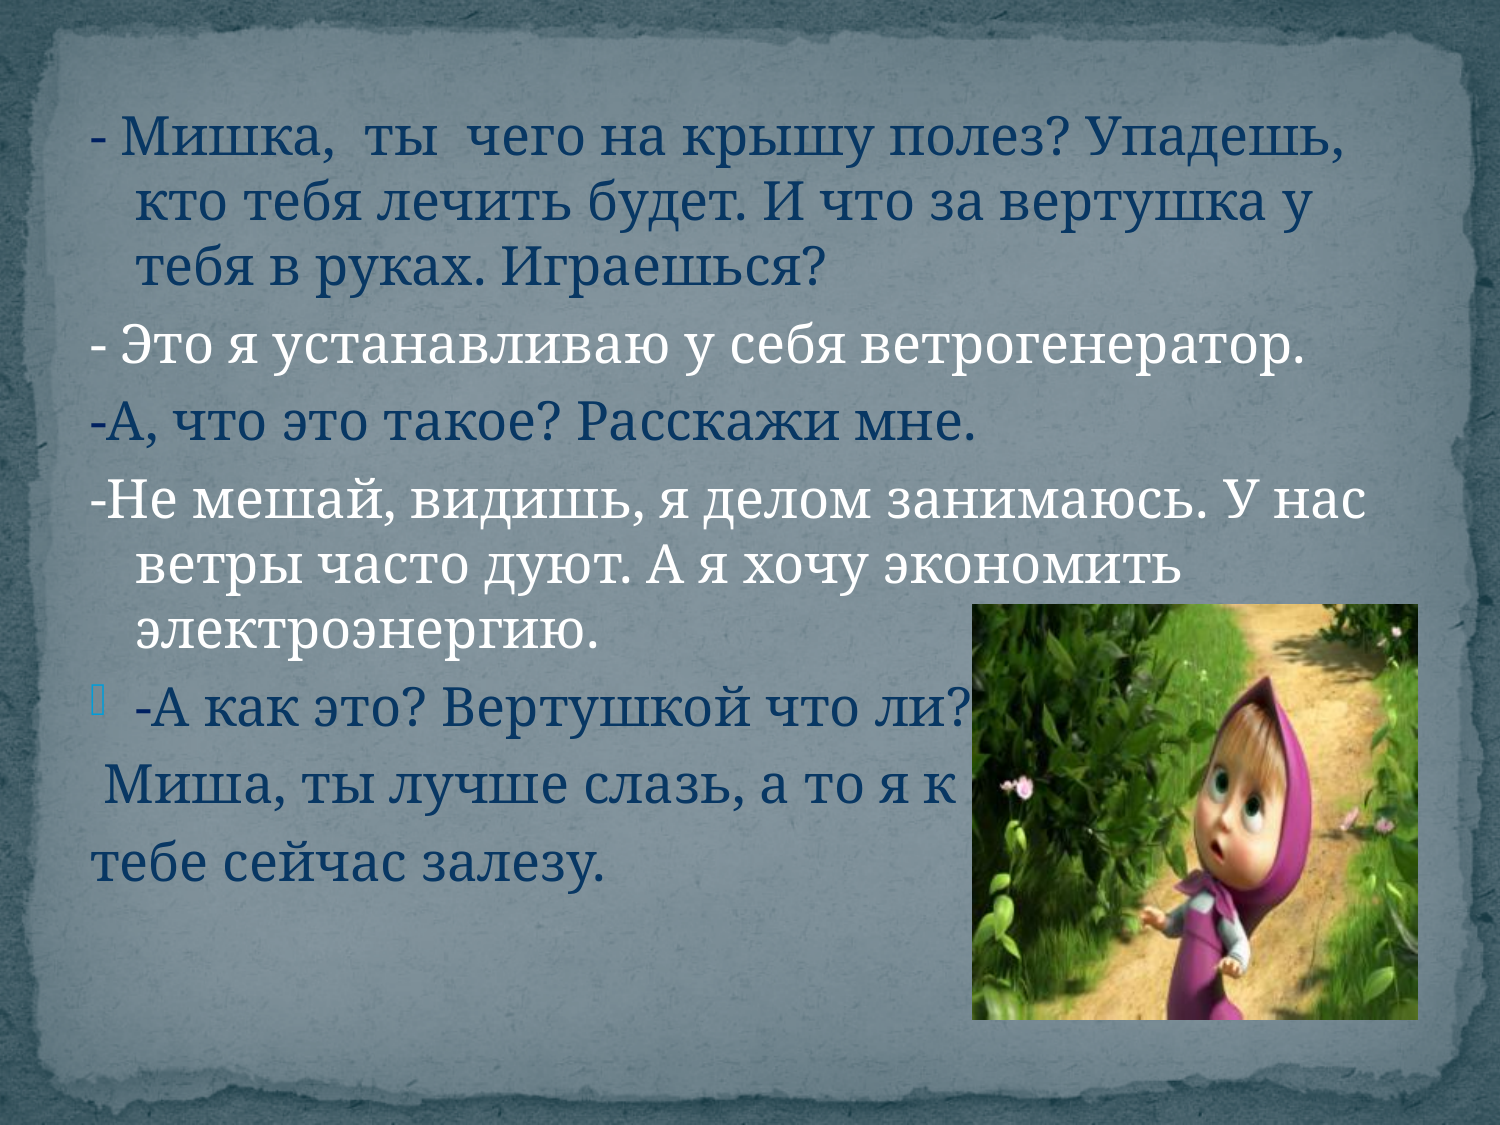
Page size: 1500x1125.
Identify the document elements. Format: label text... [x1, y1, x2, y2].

picture [972, 604, 1418, 1020]
list - Мишка, ты чего на крышу полез? Упадешь, кто тебя лечить будет. И что за вертушка у тебя в руках. Играешься? - Это я устанавливаю у себя ветрогенератор. -А, что это такое? Расскажи мне. -Не мешай, видишь, я делом занимаюсь. У нас ветры часто дуют. А я хочу экономить электроэнергию. -А как это? Вертушкой что ли? Миша, ты лучше слазь, а то я к тебе сейчас залезу. [74, 93, 1426, 1001]
